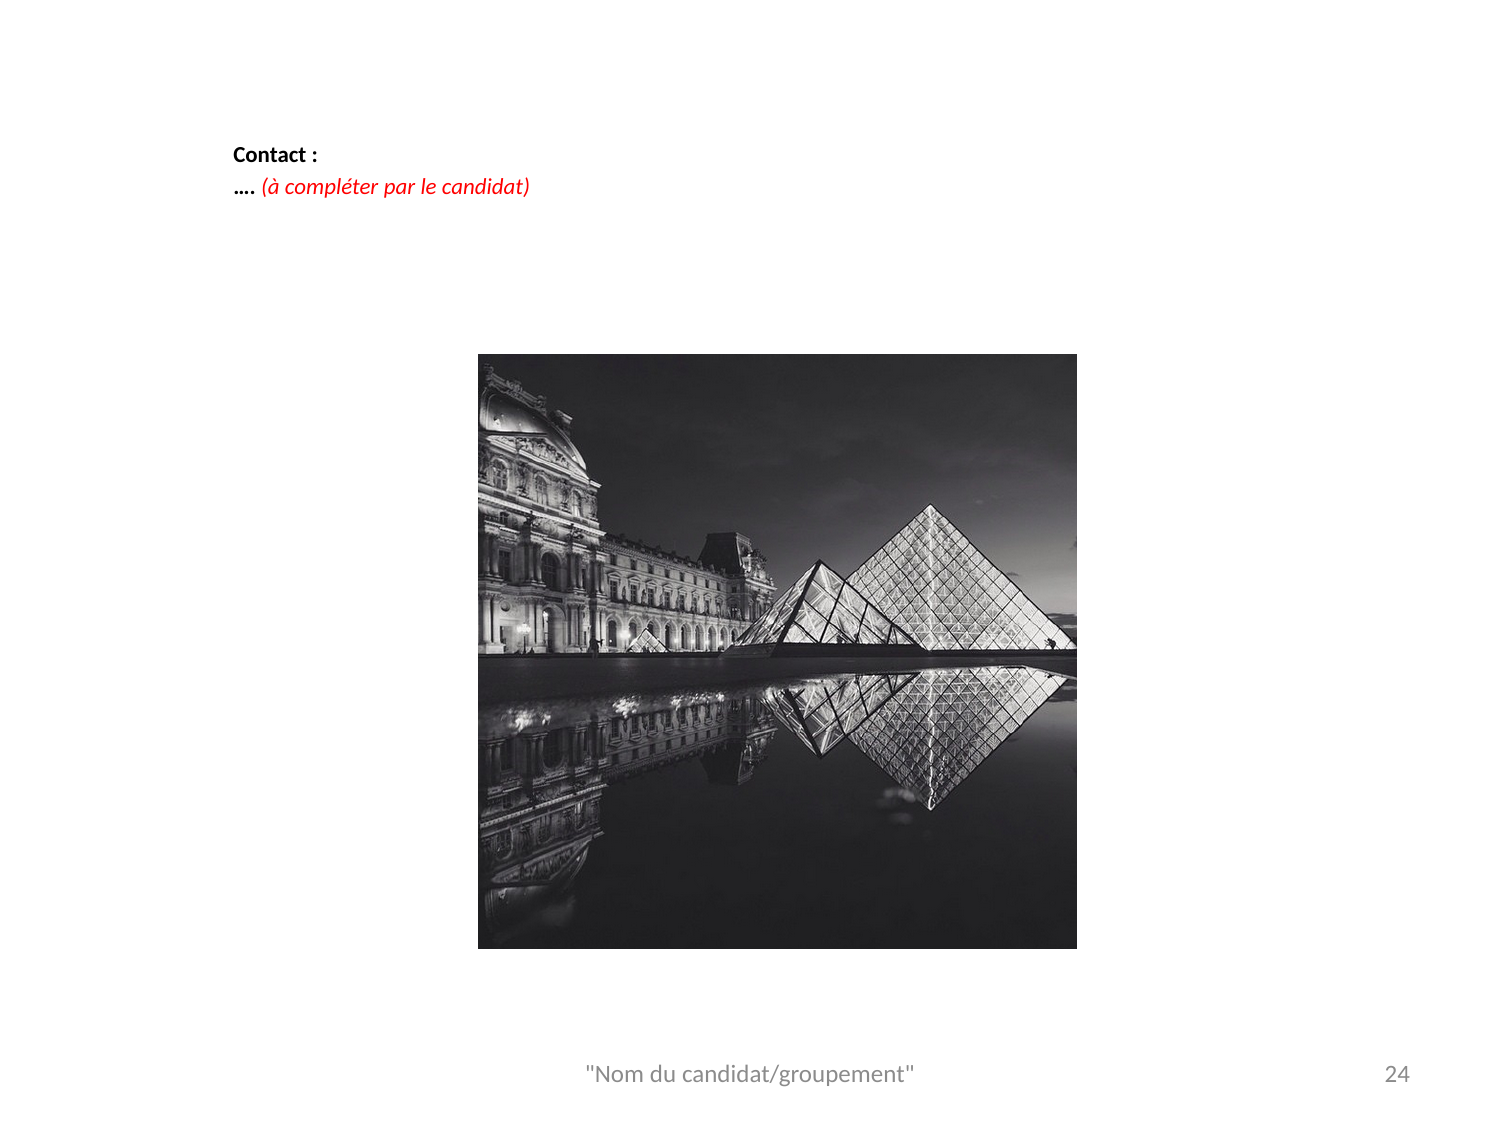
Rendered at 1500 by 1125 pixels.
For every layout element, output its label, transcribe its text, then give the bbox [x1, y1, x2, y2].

picture [477, 354, 1077, 950]
text_box Contact : …. (à compléter par le candidat) [218, 101, 1199, 303]
footer "Nom du candidat/groupement" [512, 1042, 988, 1103]
slide_number 24 [1074, 1042, 1425, 1103]
